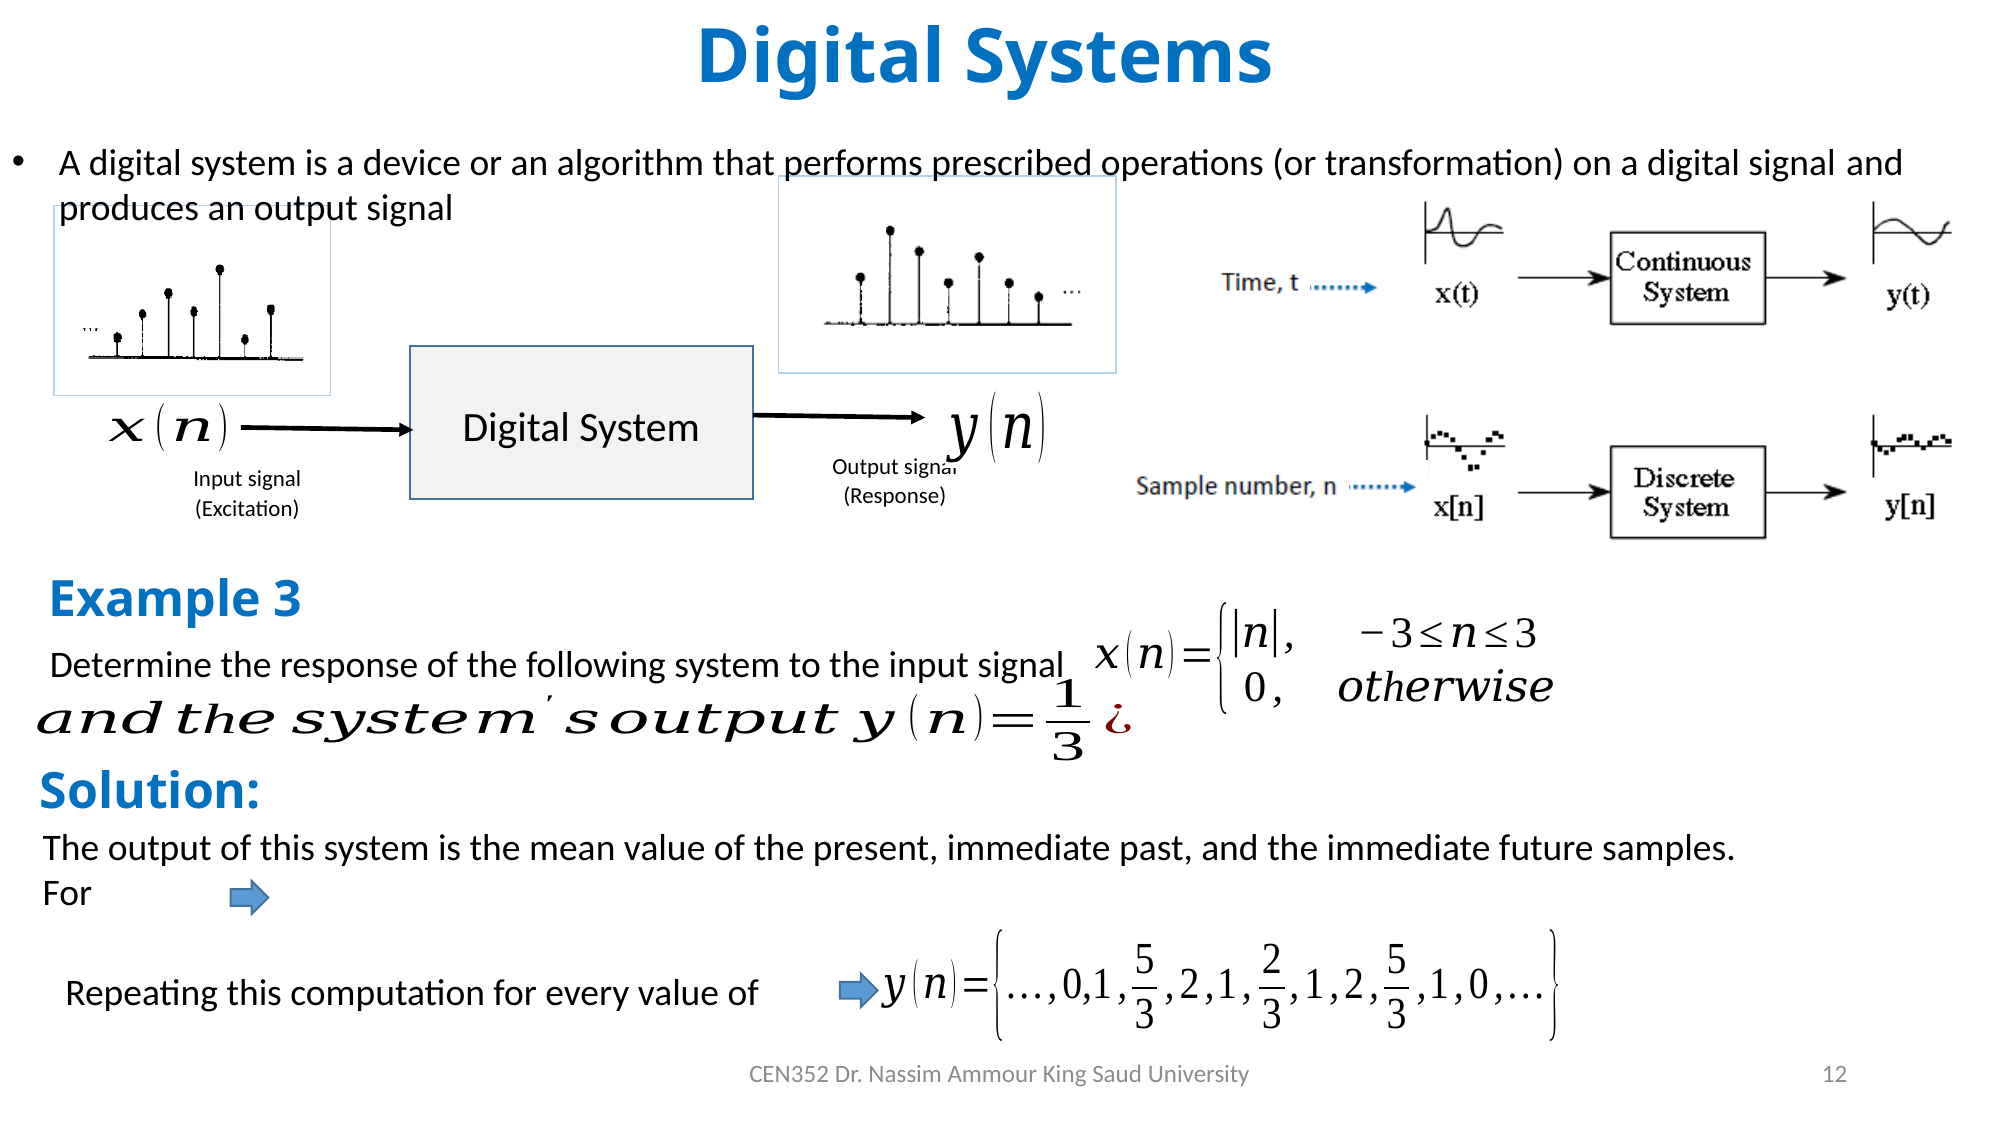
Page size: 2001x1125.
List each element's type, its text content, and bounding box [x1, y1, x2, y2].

slide_number 12 [1412, 1042, 1863, 1103]
text_box Solution: [24, 751, 276, 827]
footer CEN352 Dr. Nassim Ammour King Saud University [662, 1042, 1338, 1103]
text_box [1120, 189, 1987, 573]
text_box Digital Systems [681, 0, 1289, 105]
text_box [229, 878, 270, 917]
text_box [838, 971, 880, 1010]
text_box Example 3 [33, 558, 318, 634]
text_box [53, 176, 1117, 569]
text_box Determine the response of the following system to the input signal [35, 628, 1110, 692]
